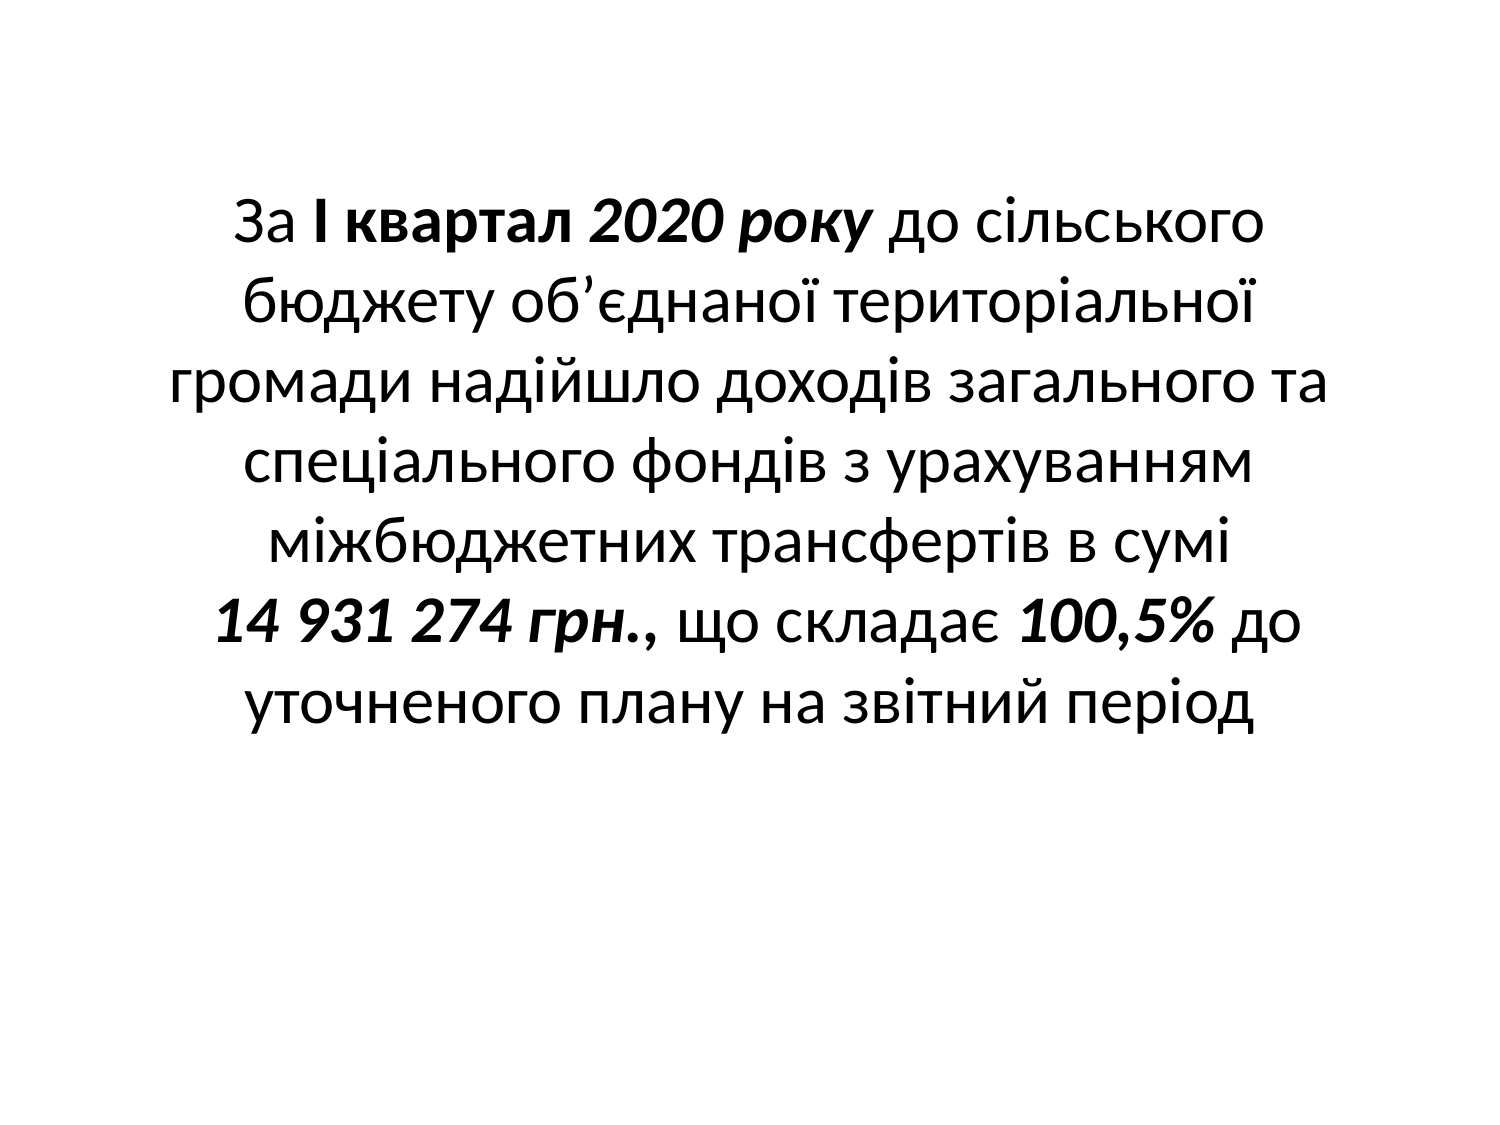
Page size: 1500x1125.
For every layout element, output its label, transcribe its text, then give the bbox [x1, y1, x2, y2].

title За І квартал 2020 року до сільського бюджету об’єднаної територіальної громади надійшло доходів загального та спеціального фондів з урахуванням міжбюджетних трансфертів в сумі 14 931 274 грн., що складає 100,5% до уточненого плану на звітний період [112, 101, 1388, 811]
